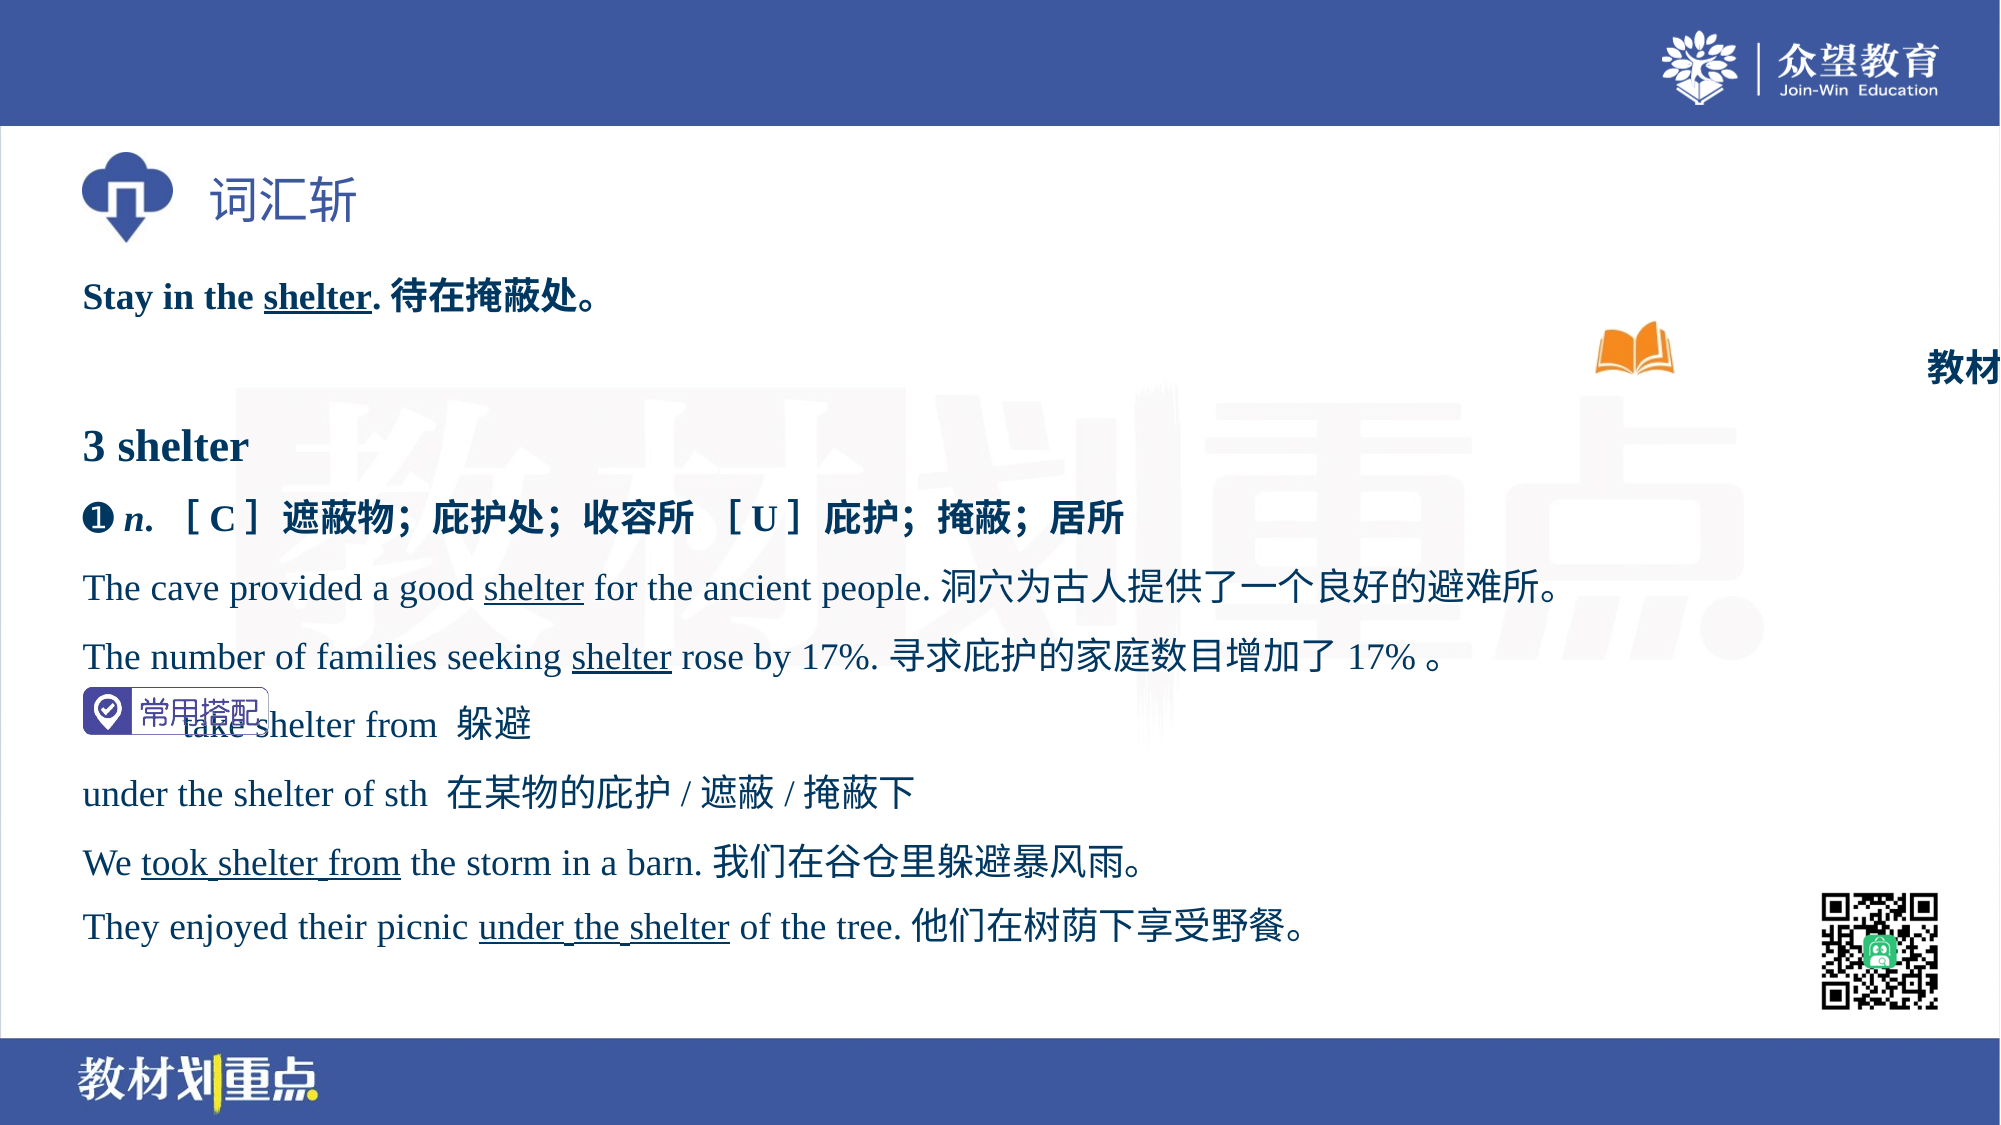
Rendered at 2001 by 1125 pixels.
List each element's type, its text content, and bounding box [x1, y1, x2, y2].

text_box Stay in the shelter.待在掩蔽处。 教材P94 [82, 248, 1817, 382]
picture [0, 0, 2000, 1125]
text_box 3 shelter [82, 389, 1817, 470]
text_box ➊ n.［C］遮蔽物；庇护处；收容所 ［U］庇护；掩蔽；居所 The cave provided a good shelter for the ancient people.洞穴为古人提供了一个良好的避难所。 The number of families seeking shelter rose by 17%.寻求庇护的家庭数目增加了17%。 take shelter from 躲避 under the shelter of sth 在某物的庇护/遮蔽/掩蔽下 We took shelter from the storm in a barn.我们在谷仓里躲避暴风雨。 They enjoyed their picnic under the shelter of the tree.他们在树荫下享受野餐。 [82, 470, 1817, 941]
